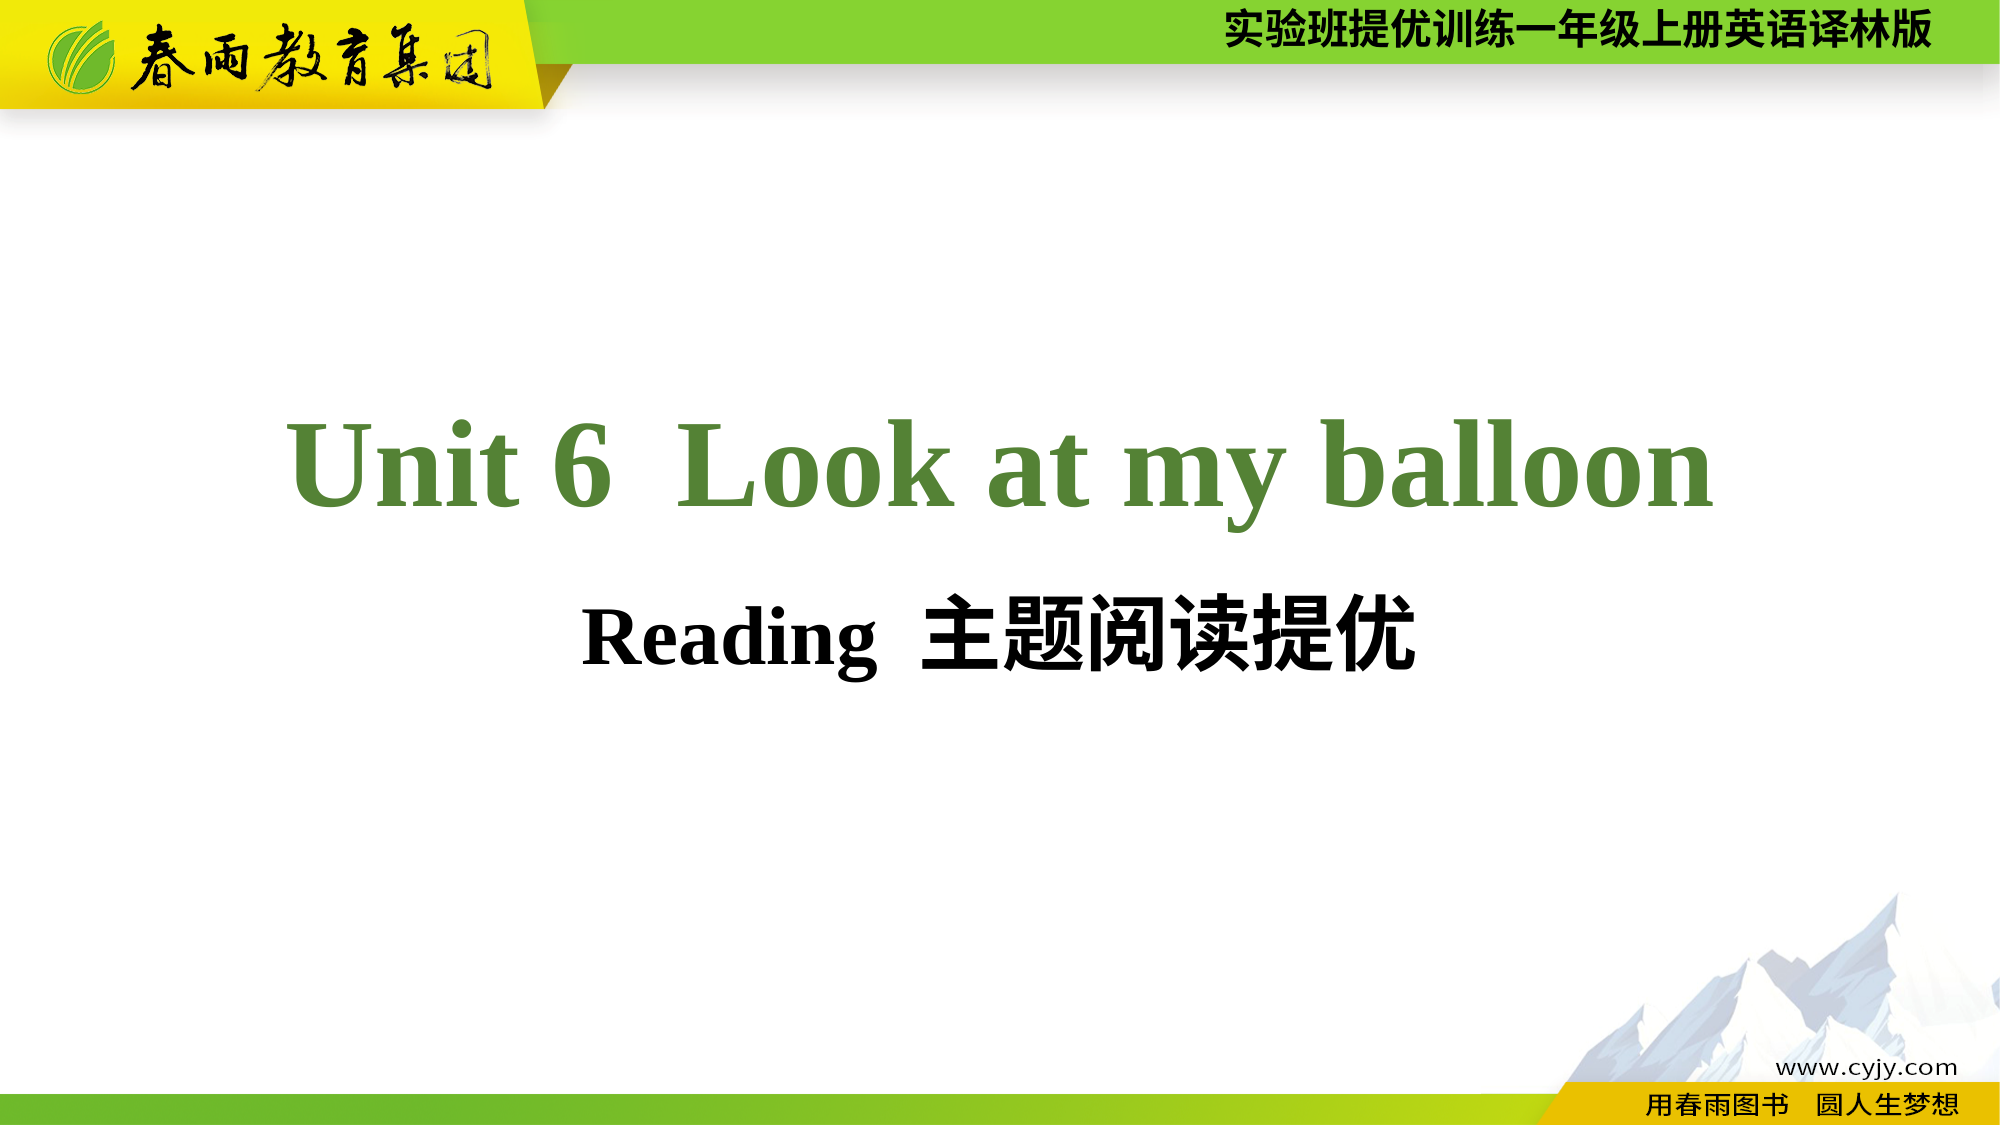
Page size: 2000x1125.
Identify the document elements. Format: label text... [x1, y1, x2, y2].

picture [0, 689, 2000, 1125]
picture [0, 0, 2000, 298]
text_box Unit 6 Look at my balloon Reading 主题阅读提优 [0, 298, 2000, 689]
